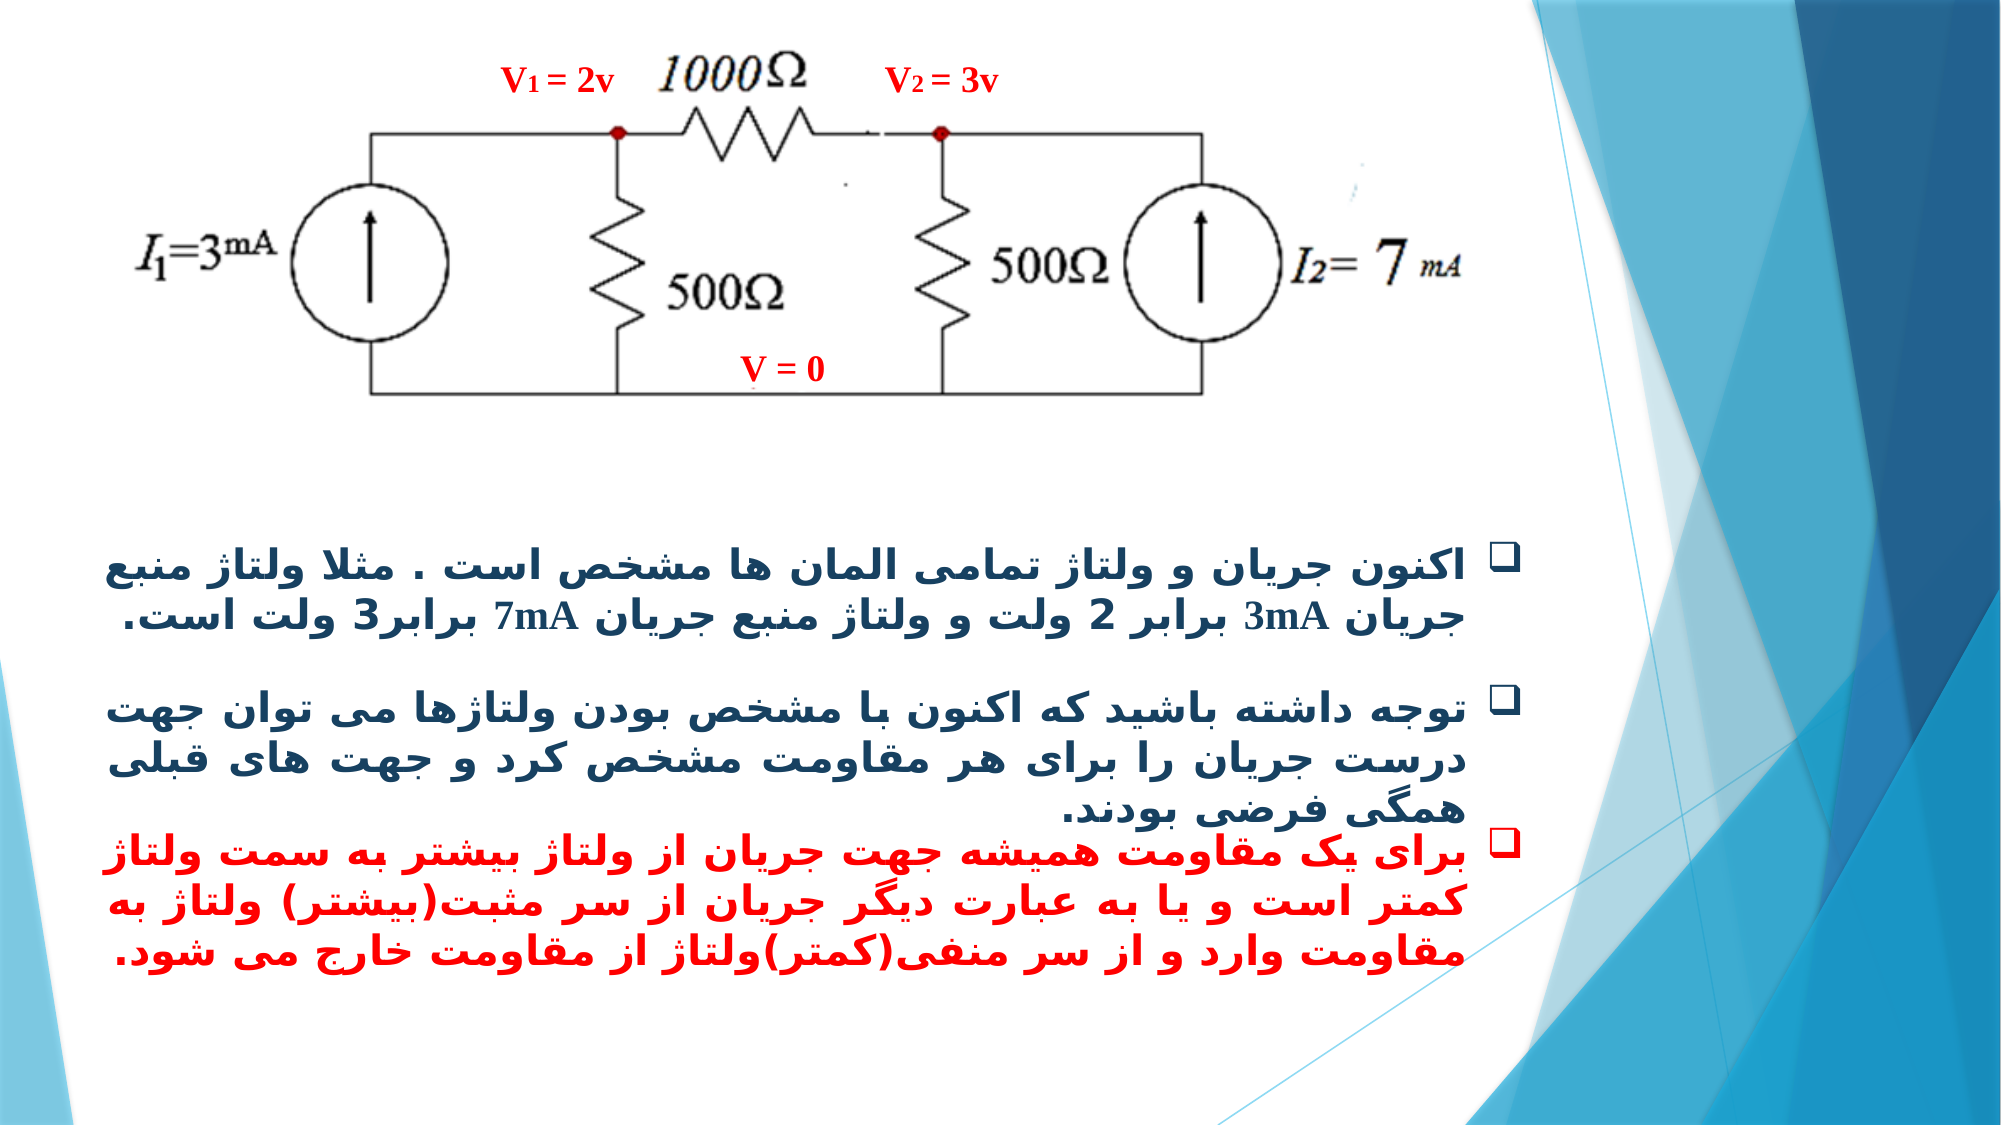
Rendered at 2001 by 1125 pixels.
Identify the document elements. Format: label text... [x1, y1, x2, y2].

text_box برای یک مقاومت همیشه جهت جریان از ولتاژ بیشتر به سمت ولتاژ کمتر است و یا به عبارت دیگر جریان از سر مثبت(بیشتر) ولتاژ به مقاومت وارد و از سر منفی(کمتر)ولتاژ از مقاومت خارج می شود. [89, 816, 1539, 982]
text_box توجه داشته باشید که اکنون با مشخص بودن ولتاژها می توان جهت درست جریان را برای هر مقاومت مشخص کرد و جهت های قبلی همگی فرضی بودند. [89, 673, 1539, 816]
picture [49, 15, 1497, 426]
text_box اکنون جریان و ولتاژ تمامی المان ها مشخص است . مثلا ولتاژ منبع جریان 3mA برابر 2 ولت و ولتاژ منبع جریان 7mA برابر3 ولت است. [89, 530, 1539, 646]
